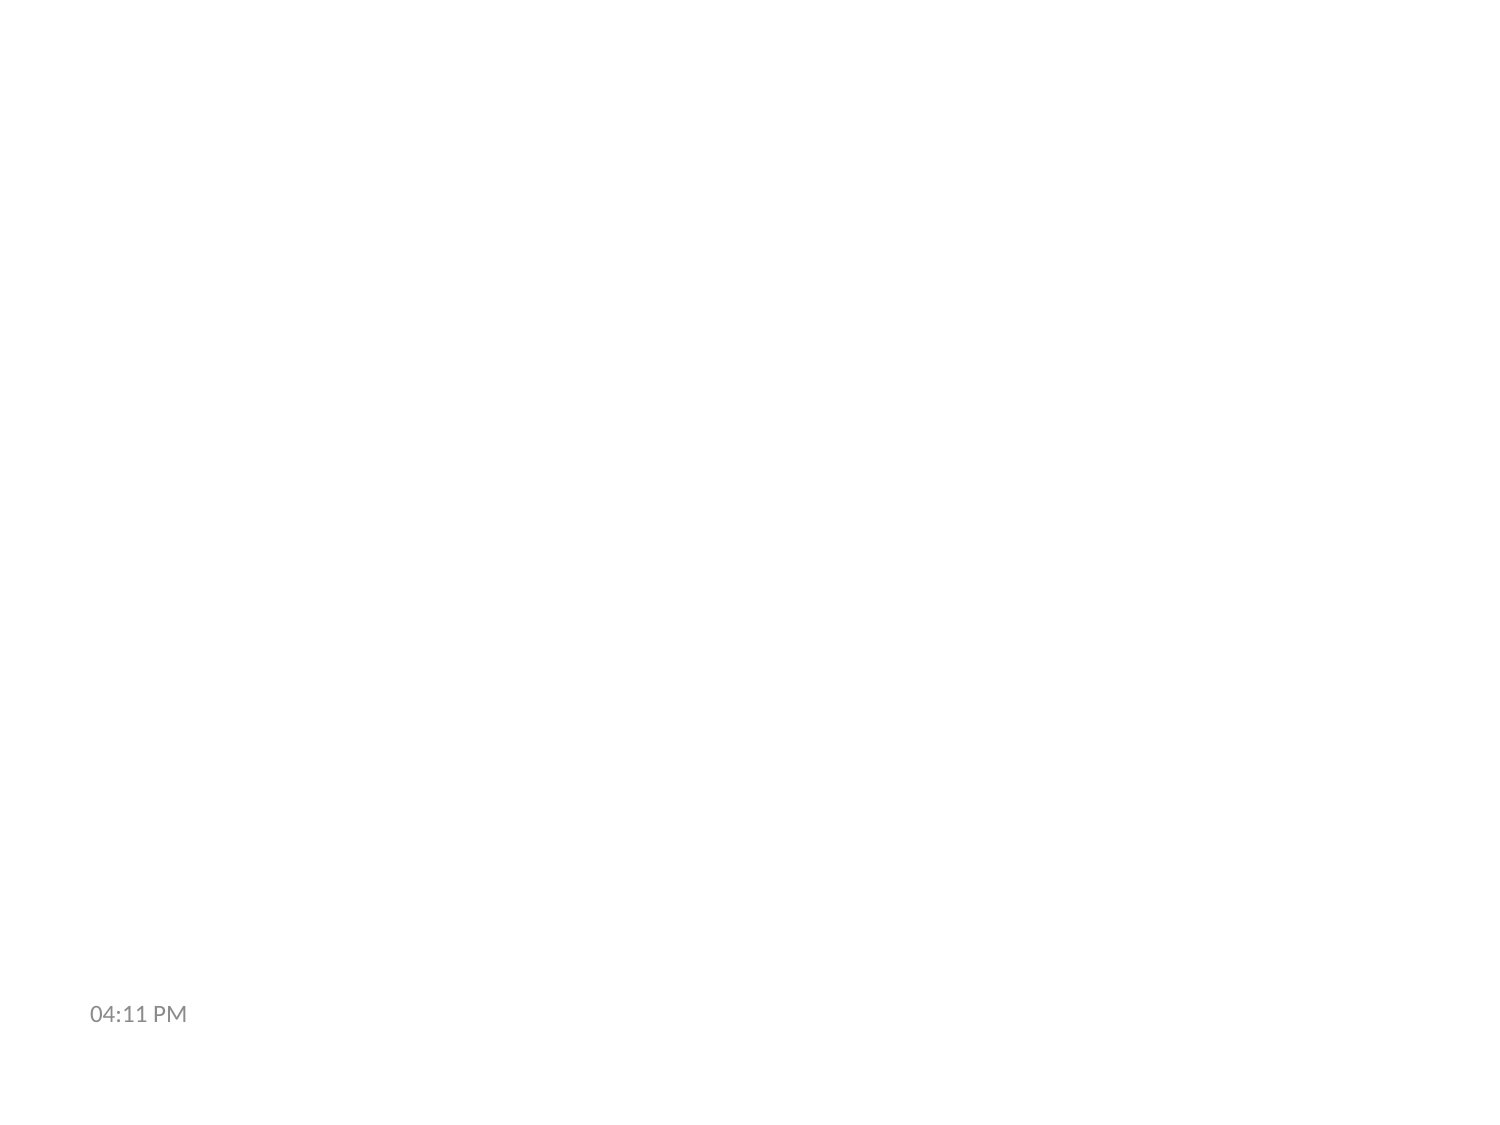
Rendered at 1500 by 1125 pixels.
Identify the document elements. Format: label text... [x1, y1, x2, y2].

text_box 3:35 PM [75, 982, 425, 1043]
